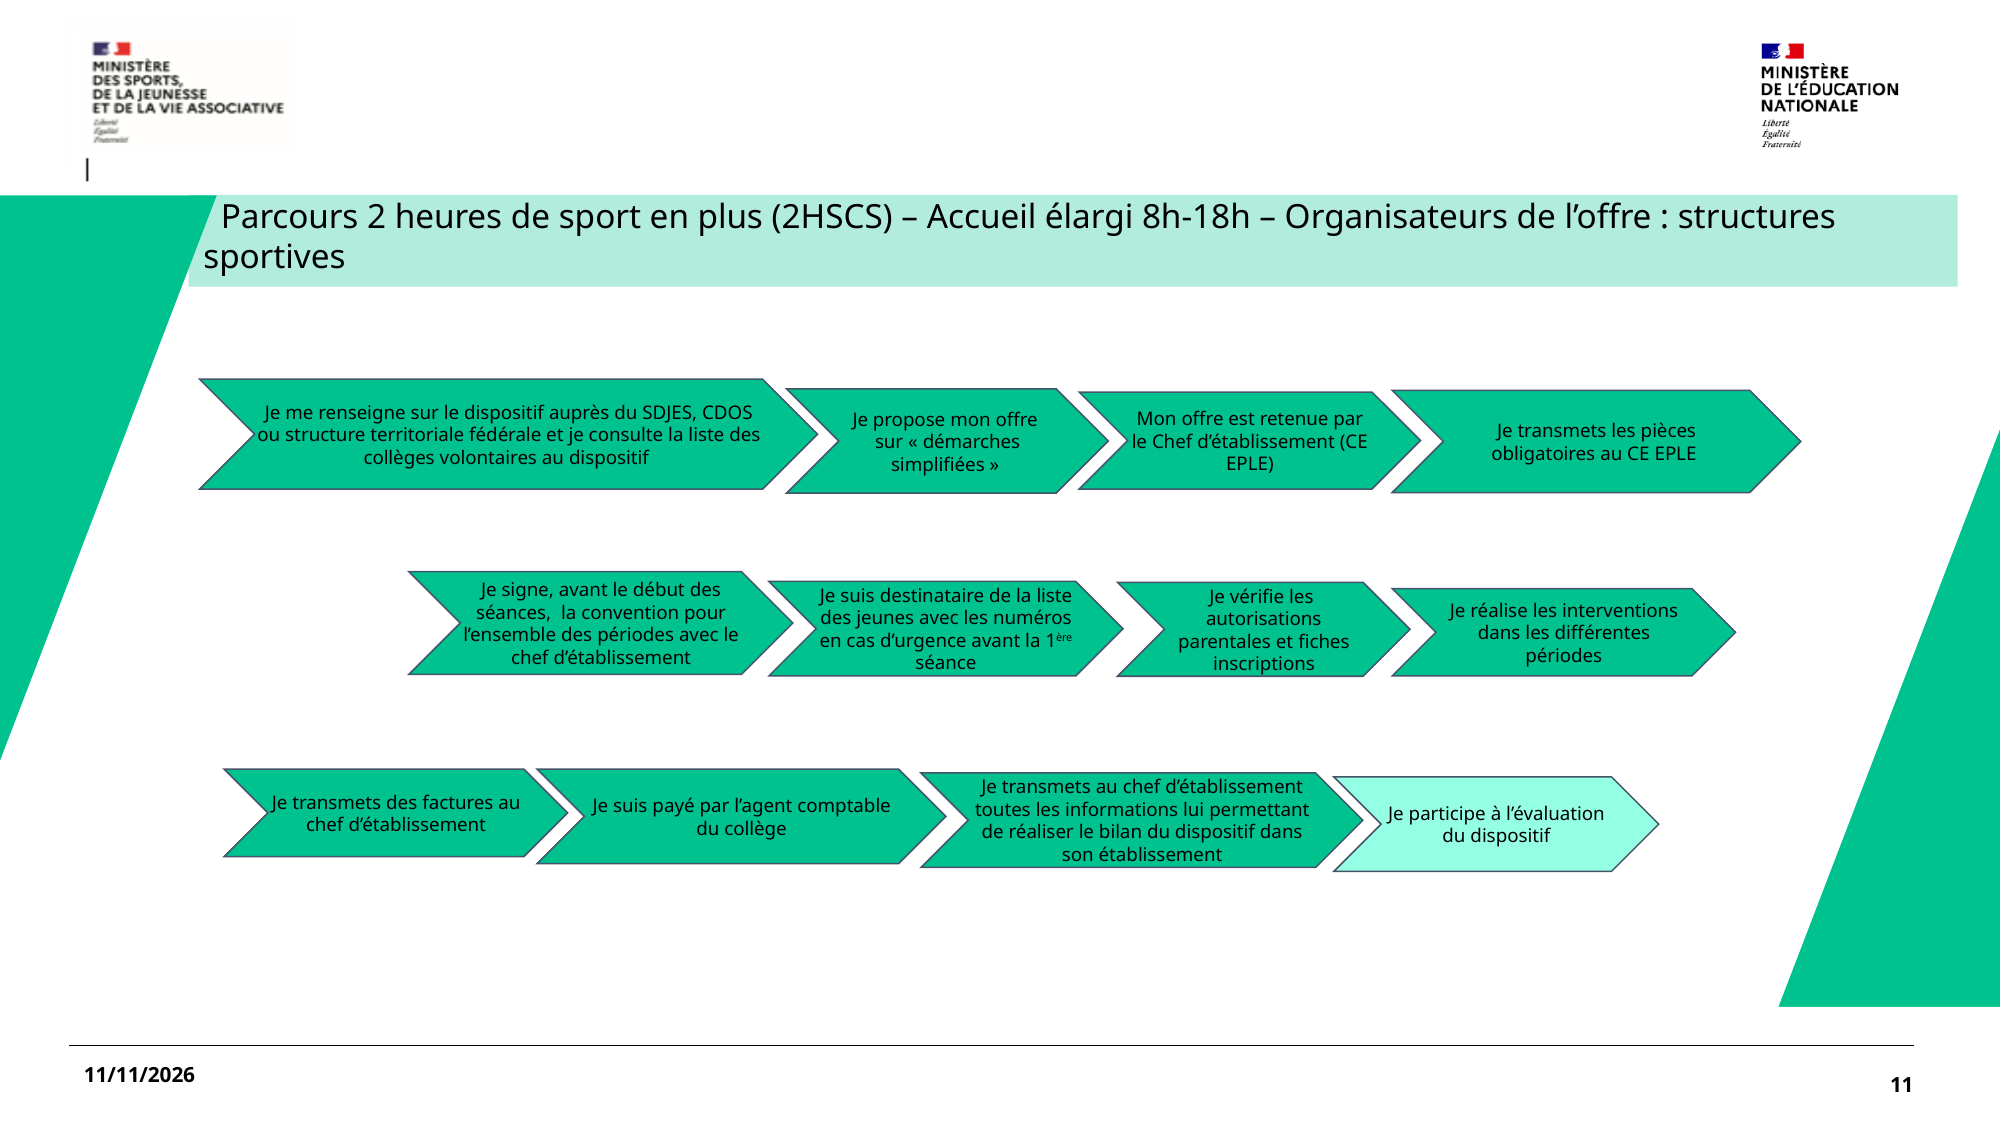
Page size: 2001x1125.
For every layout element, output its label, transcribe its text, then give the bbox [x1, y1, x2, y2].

text_box Je suis payé par l’agent comptable du collège [537, 769, 946, 864]
text_box Je suis destinataire de la liste des jeunes avec les numéros en cas d’urgence avant la 1ère séance [768, 581, 1123, 676]
text_box Je propose mon offre sur « démarches simplifiées » [786, 388, 1109, 494]
text_box Je transmets les pièces obligatoires au CE EPLE [1392, 390, 1801, 493]
picture [62, 20, 297, 183]
slide_number 11 [1618, 1046, 1914, 1125]
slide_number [69, 1046, 519, 1107]
picture [1743, 34, 1914, 157]
text_box Je participe à l’évaluation du dispositif [1333, 776, 1659, 872]
text_box Je transmets au chef d’établissement toutes les informations lui permettant de réaliser le bilan du dispositif dans son établissement [920, 772, 1363, 868]
text_box Parcours 2 heures de sport en plus (2HSCS) – Accueil élargi 8h-18h – Organisateurs de l’offre : structures sportives [188, 194, 1958, 287]
text_box Mon offre est retenue par le Chef d’établissement (CE EPLE) [1079, 392, 1421, 490]
text_box Je me renseigne sur le dispositif auprès du SDJES, CDOS ou structure territoriale fédérale et je consulte la liste des collèges volontaires au dispositif [199, 379, 818, 490]
text_box Je réalise les interventions dans les différentes périodes [1392, 588, 1736, 676]
text_box Je vérifie les autorisations parentales et fiches inscriptions [1117, 582, 1411, 677]
text_box Je transmets des factures au chef d’établissement [224, 769, 568, 857]
text_box Je signe, avant le début des séances, la convention pour l’ensemble des périodes avec le chef d’établissement [408, 571, 793, 675]
